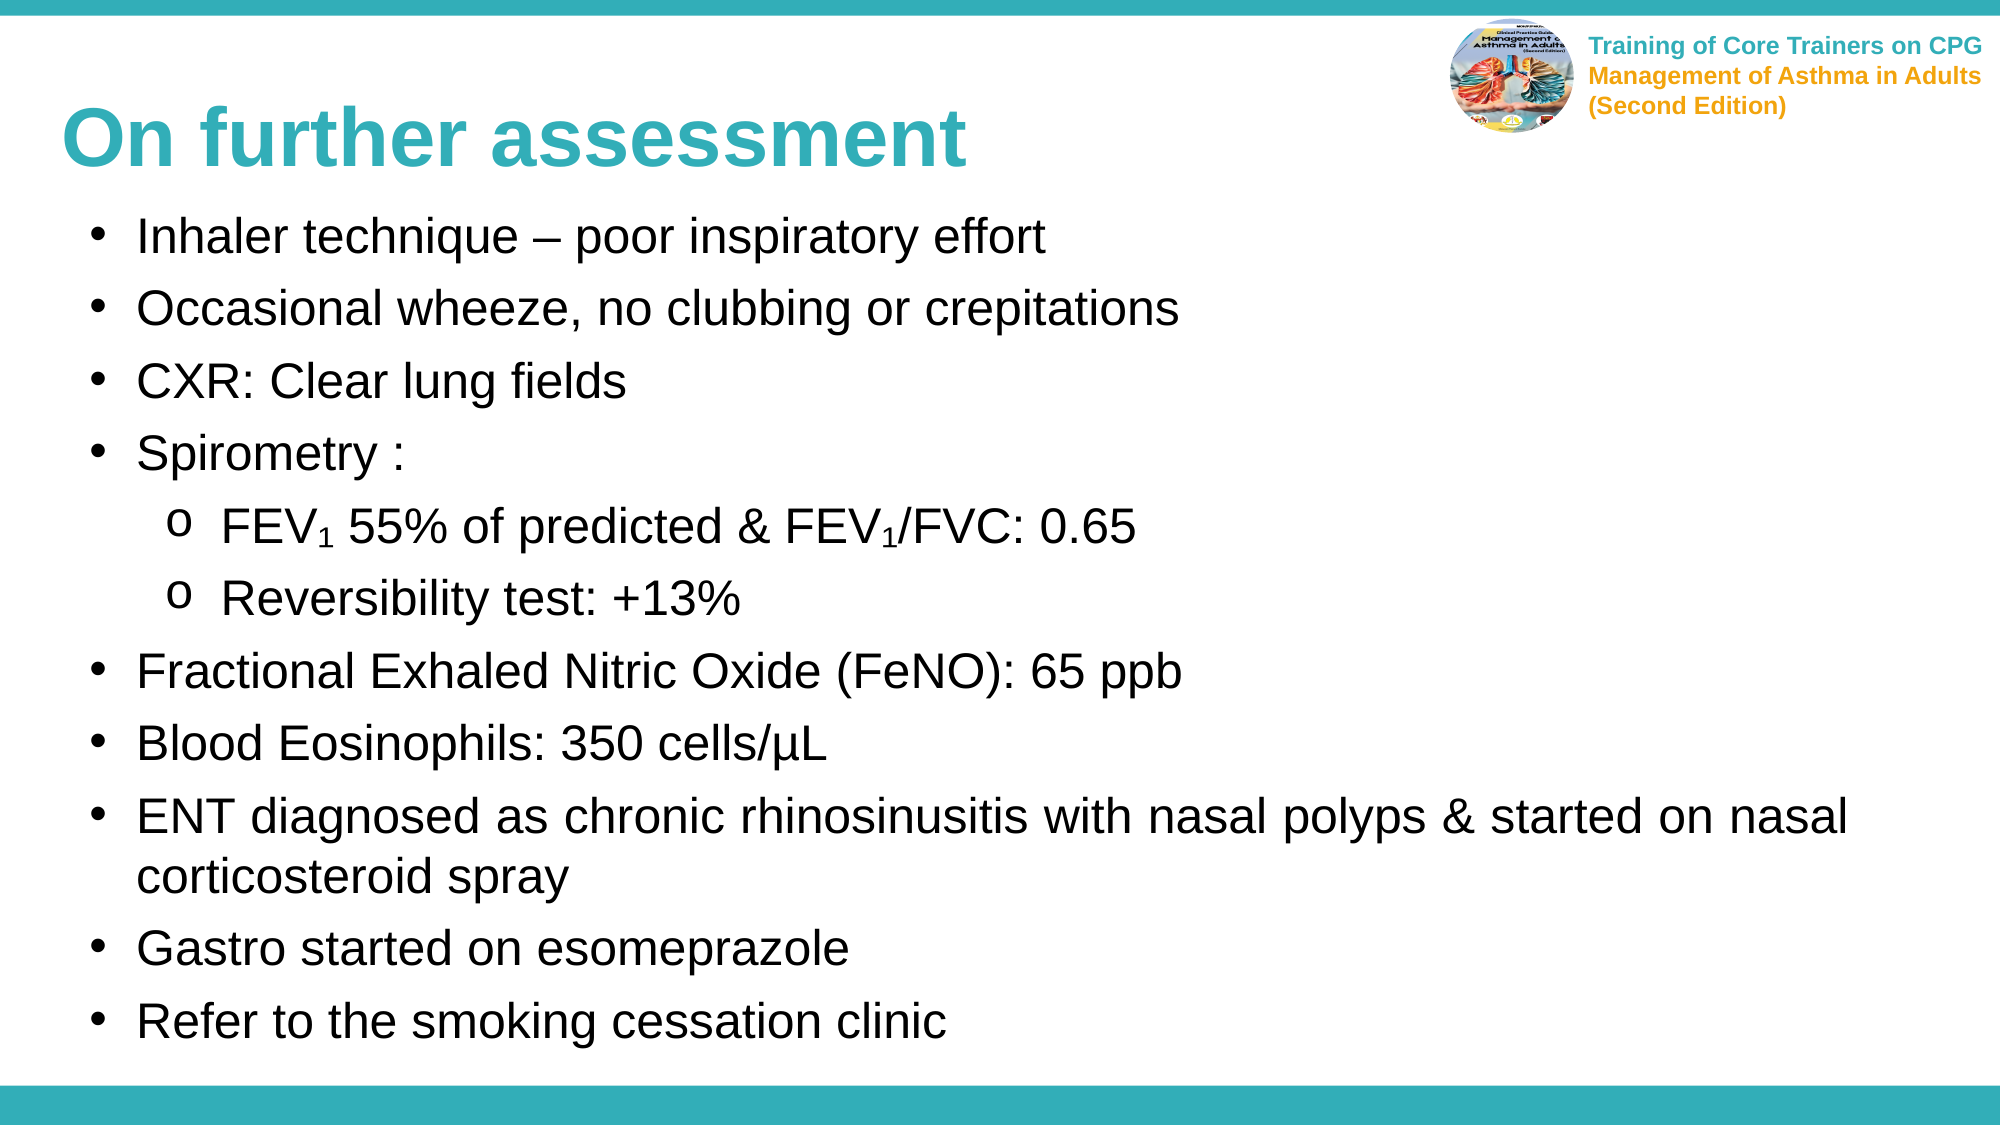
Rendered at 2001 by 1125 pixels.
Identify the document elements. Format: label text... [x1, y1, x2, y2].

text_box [1449, 18, 2000, 133]
text_box Inhaler technique – poor inspiratory effort Occasional wheeze, no clubbing or crepitations CXR: Clear lung fields Spirometry : FEV₁ 55% of predicted & FEV₁/FVC: 0.65 Reversibility test: +13% Fractional Exhaled Nitric Oxide (FeNO): 65 ppb Blood Eosinophils: 350 cells/µL ENT diagnosed as chronic rhinosinusitis with nasal polyps & started on nasal corticosteroid spray Gastro started on esomeprazole Refer to the smoking cessation clinic [74, 195, 1864, 1056]
text_box On further assessment [0, 69, 2000, 196]
